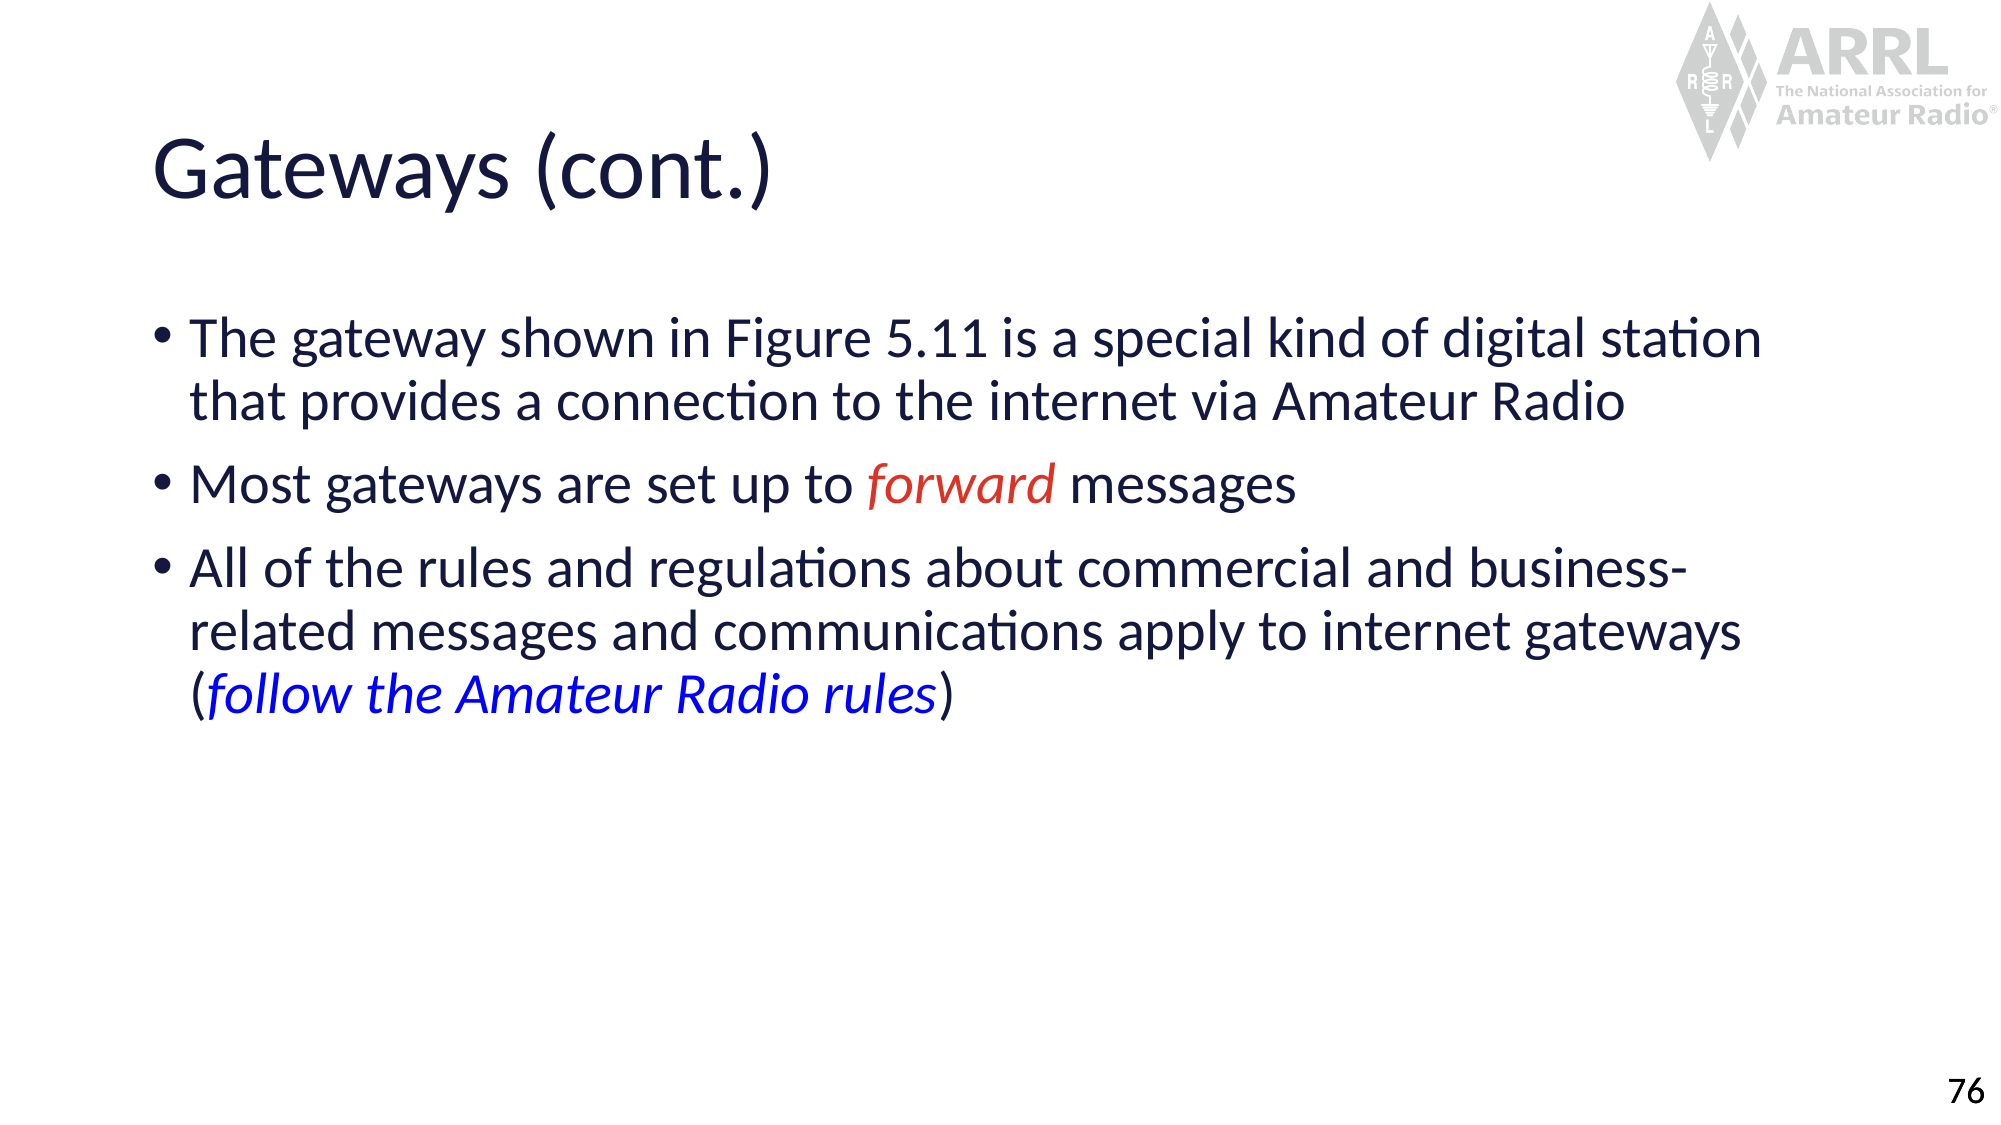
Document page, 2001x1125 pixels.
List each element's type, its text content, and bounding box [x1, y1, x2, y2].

list The gateway shown in Figure 5.11 is a special kind of digital station that provides a connection to the internet via Amateur Radio Most gateways are set up to forward messages All of the rules and regulations about commercial and business-related messages and communications apply to internet gateways (follow the Amateur Radio rules) [137, 299, 1863, 1014]
picture [1674, 0, 2000, 164]
title Gateways (cont.) [137, 59, 1863, 278]
